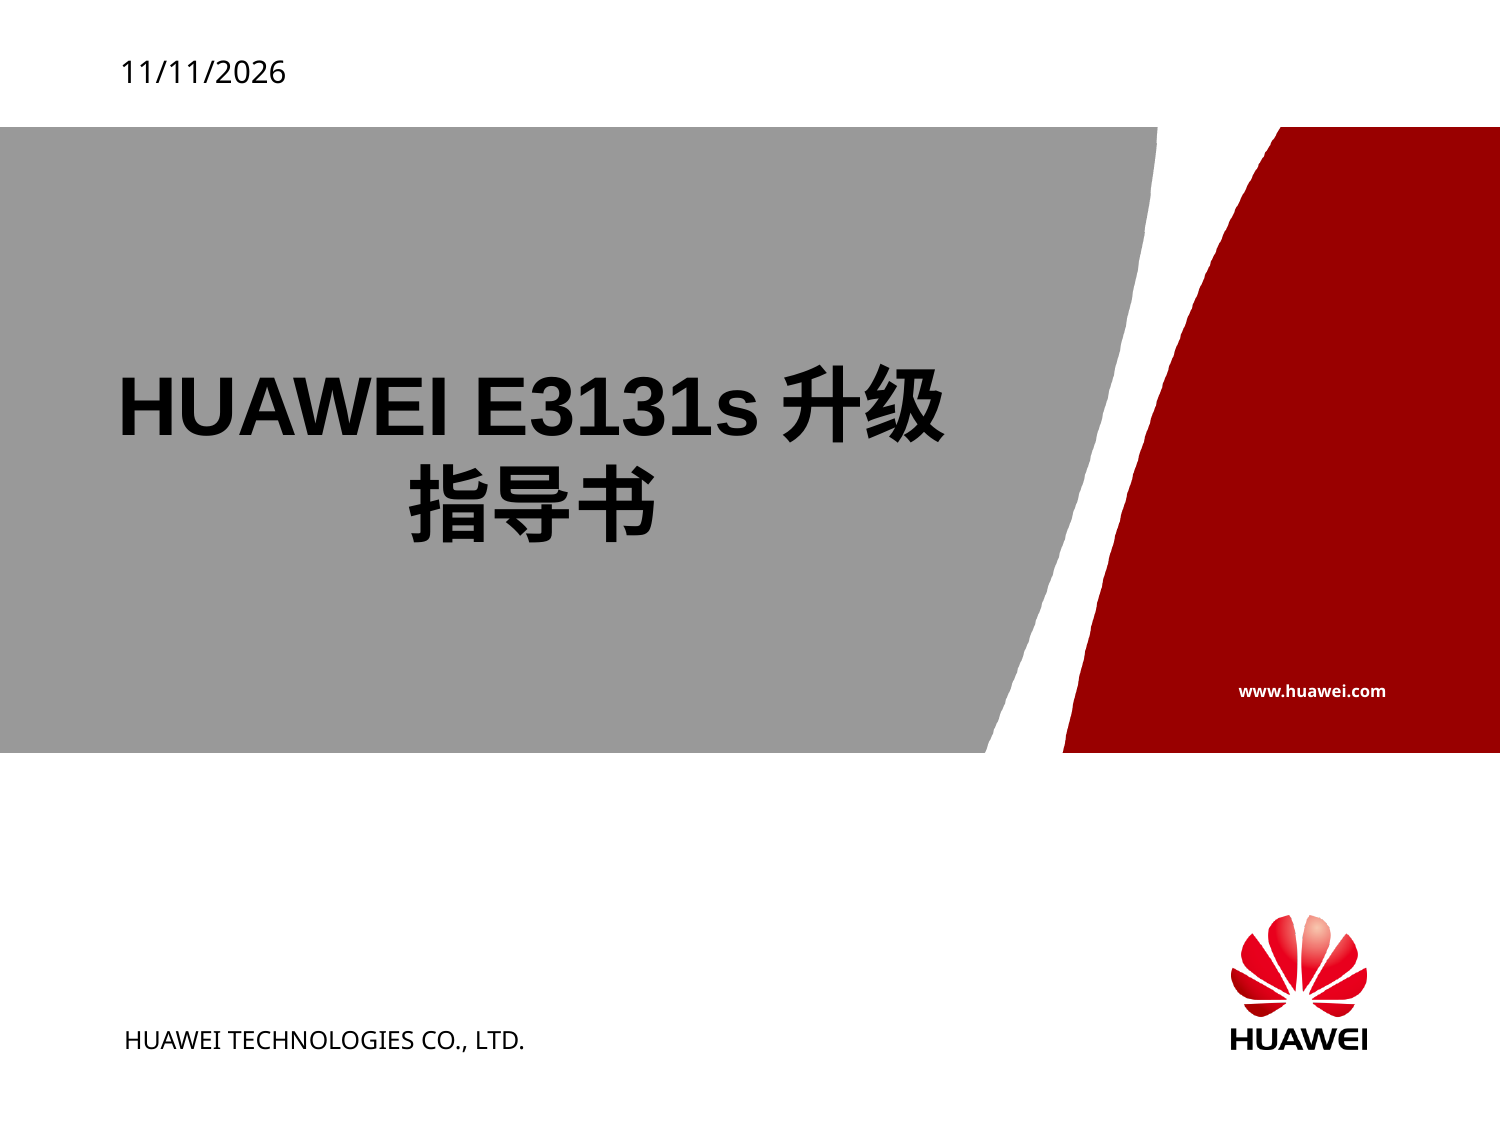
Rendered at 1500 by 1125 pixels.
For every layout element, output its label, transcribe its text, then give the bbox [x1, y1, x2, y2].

title HUAWEI E3131s升级指导书 [102, 291, 963, 614]
picture [0, 127, 1500, 753]
picture [1231, 915, 1367, 1050]
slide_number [107, 46, 458, 125]
